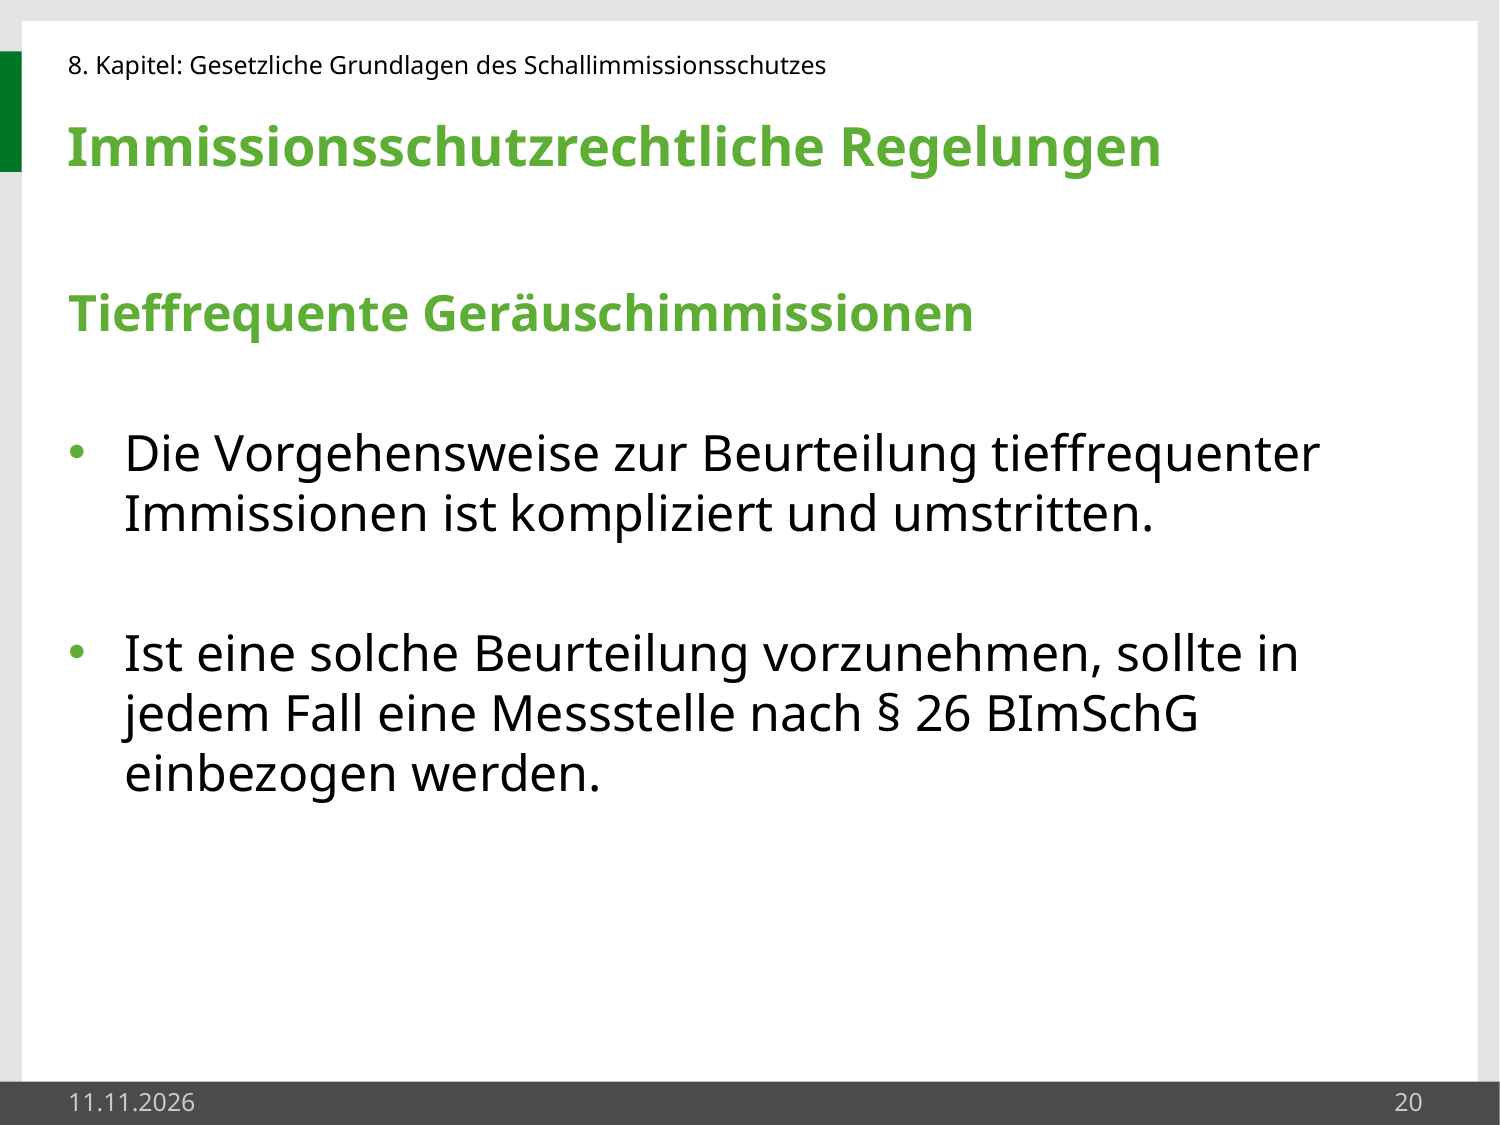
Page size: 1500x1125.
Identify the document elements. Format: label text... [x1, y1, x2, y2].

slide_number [68, 1082, 231, 1125]
list Tieffrequente Geräuschimmissionen Die Vorgehensweise zur Beurteilung tieffrequenter Immissionen ist kompliziert und umstritten. Ist eine solche Beurteilung vorzunehmen, sollte in jedem Fall eine Messstelle nach § 26 BImSchG einbezogen werden. [68, 281, 1436, 858]
title Immissionsschutzrechtliche Regelungen [67, 77, 1427, 178]
slide_number 20 [1331, 1082, 1423, 1125]
